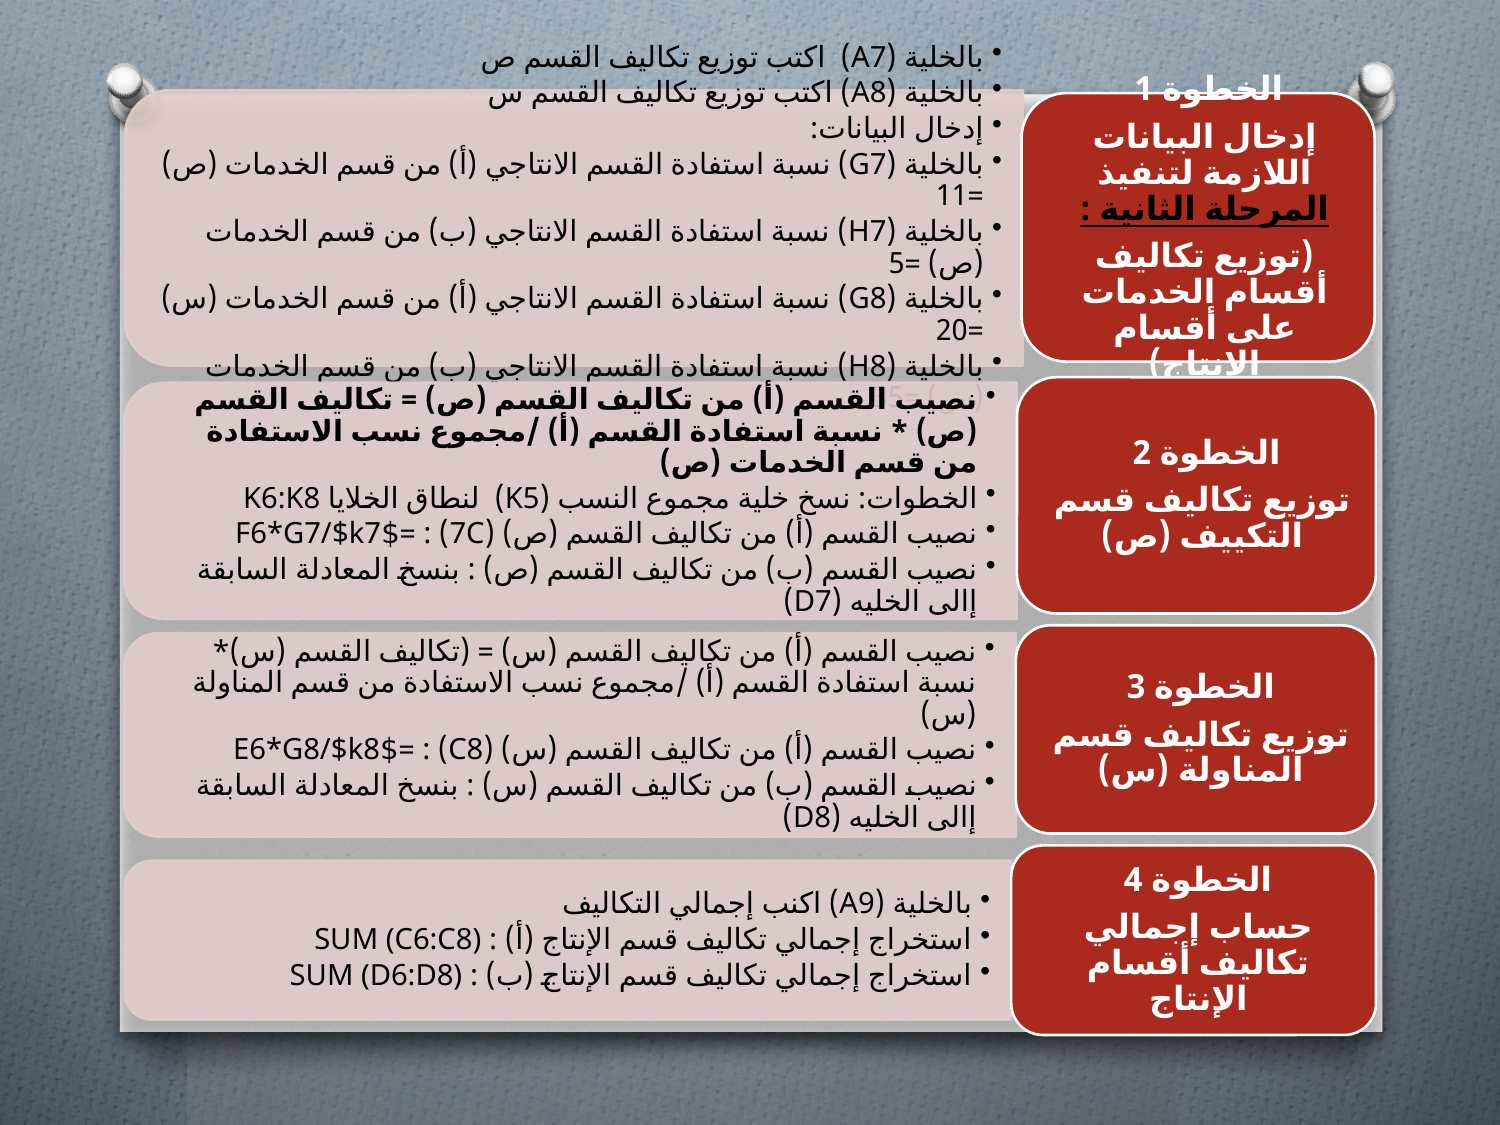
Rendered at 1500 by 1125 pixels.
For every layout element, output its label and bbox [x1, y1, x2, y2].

picture [75, 29, 198, 137]
list [123, 89, 1377, 1036]
picture [1317, 35, 1439, 146]
